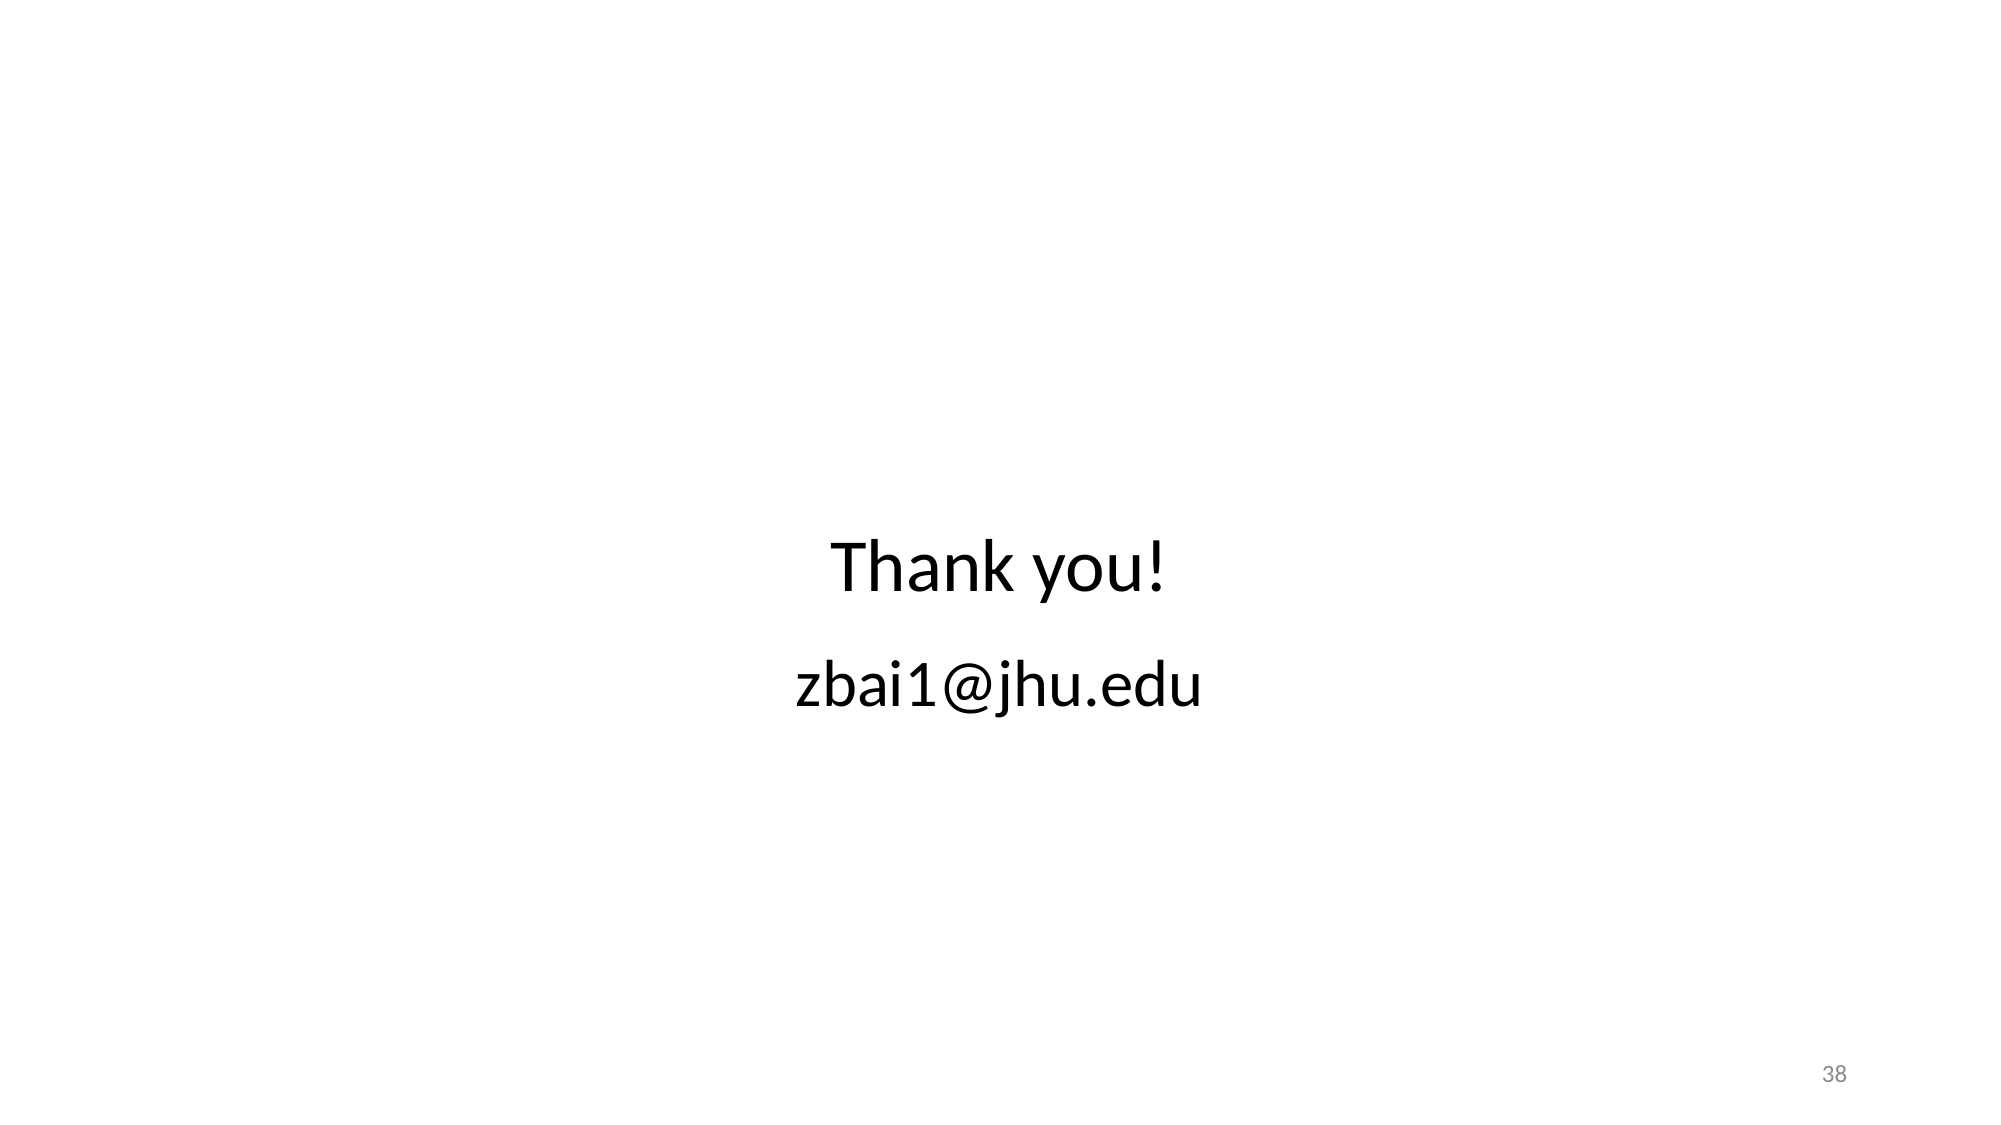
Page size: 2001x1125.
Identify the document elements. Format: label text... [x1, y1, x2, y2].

text_box zbai1@jhu.edu [781, 632, 1219, 728]
slide_number 38 [1412, 1042, 1863, 1103]
text_box Thank you! [815, 509, 1185, 615]
